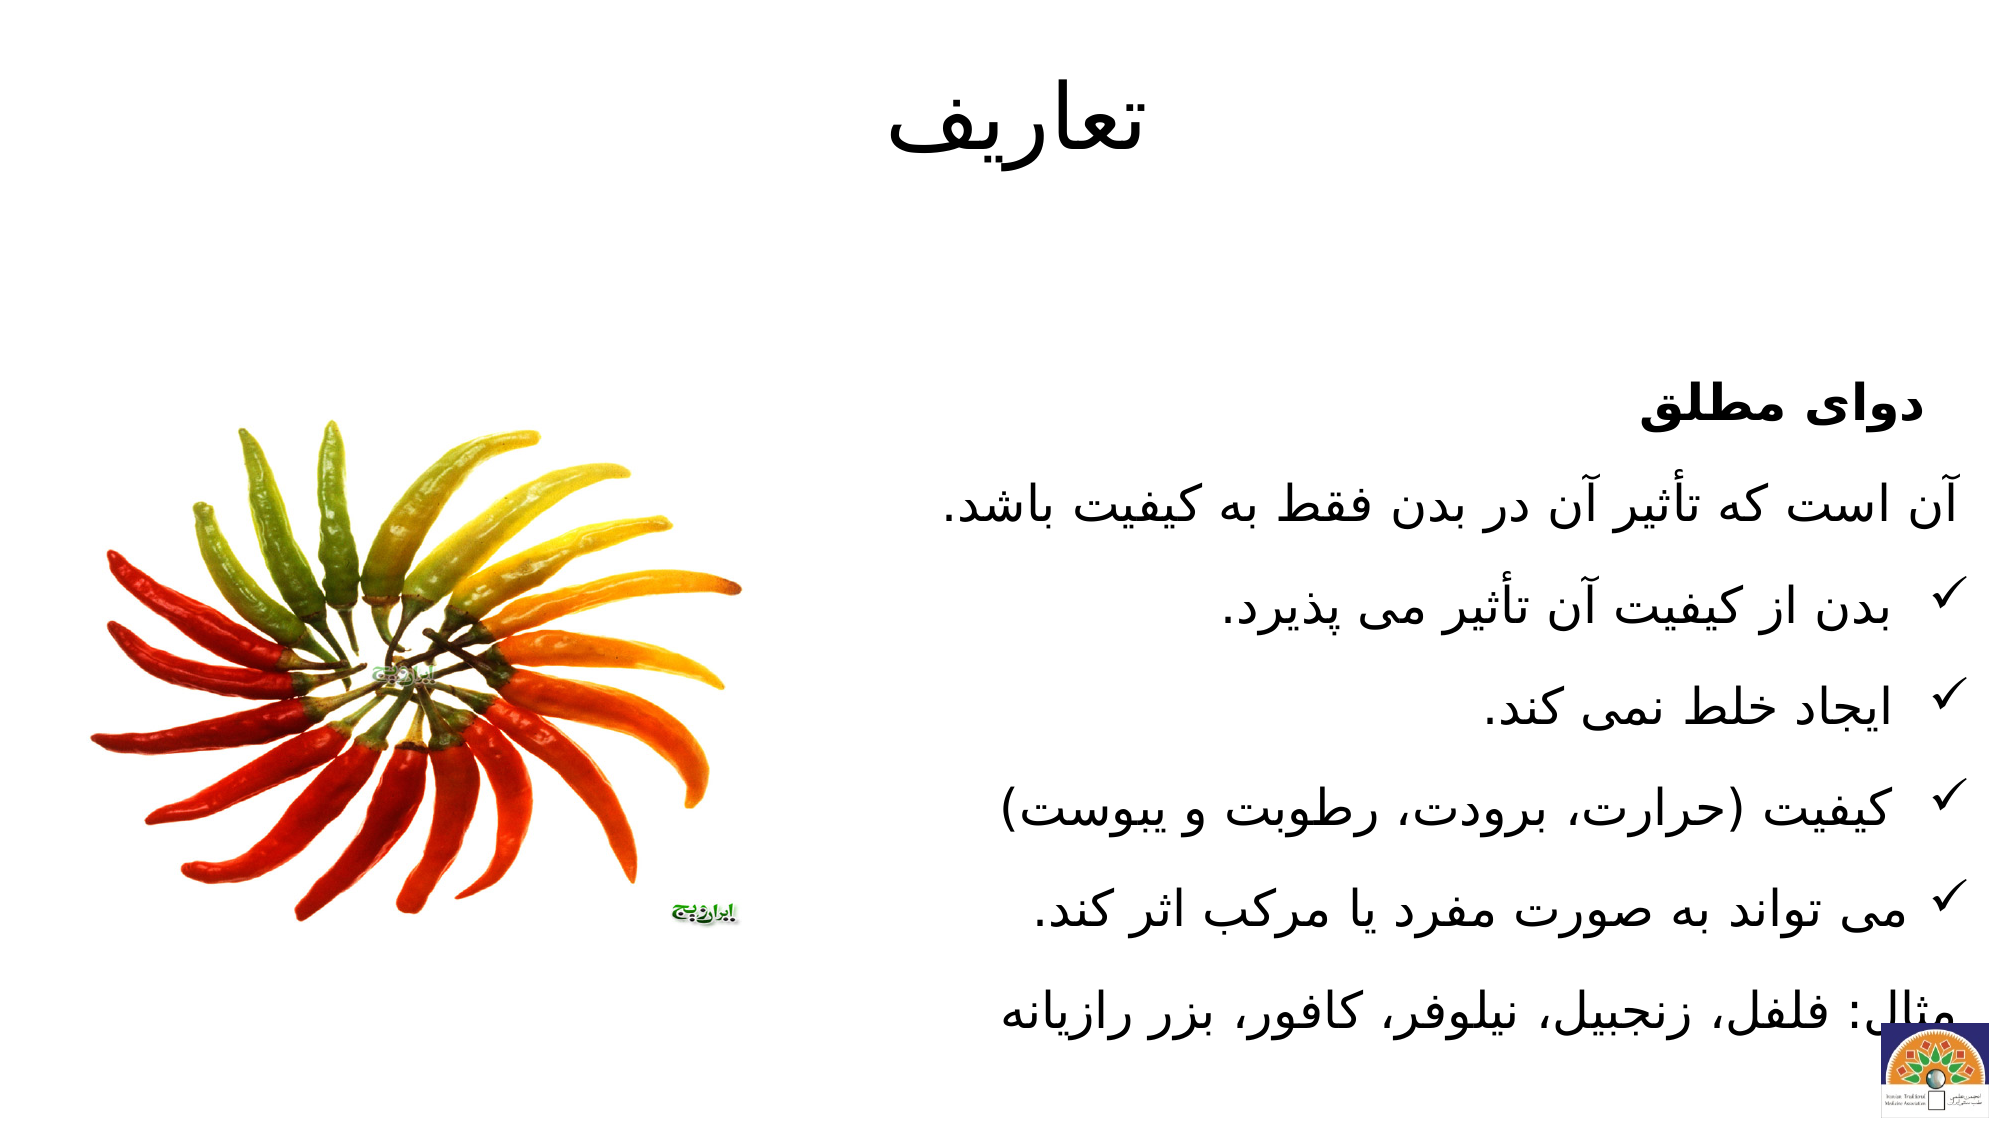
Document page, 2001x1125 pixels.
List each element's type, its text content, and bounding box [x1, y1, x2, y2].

picture [62, 412, 763, 938]
text_box تعاریف [116, 19, 1917, 207]
text_box دوای مطلق آن است که تأثیر آن در بدن فقط به کیفیت باشد. بدن از کیفیت آن تأثیر می پذیرد. ایجاد خلط نمی کند. کیفیت (حرارت، برودت، رطوبت و یبوست) می تواند به صورت مفرد یا مرکب اثر کند. مثال: فلفل، زنجبیل، نیلوفر، کافور، بزر رازیانه [58, 332, 1975, 1050]
picture [1881, 1023, 1990, 1118]
